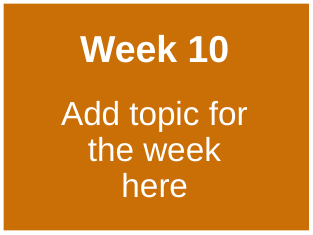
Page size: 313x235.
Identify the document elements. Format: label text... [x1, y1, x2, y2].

text_box Week 10 [64, 17, 245, 78]
text_box Add topic for the week here [23, 89, 286, 212]
text_box [3, 3, 310, 231]
